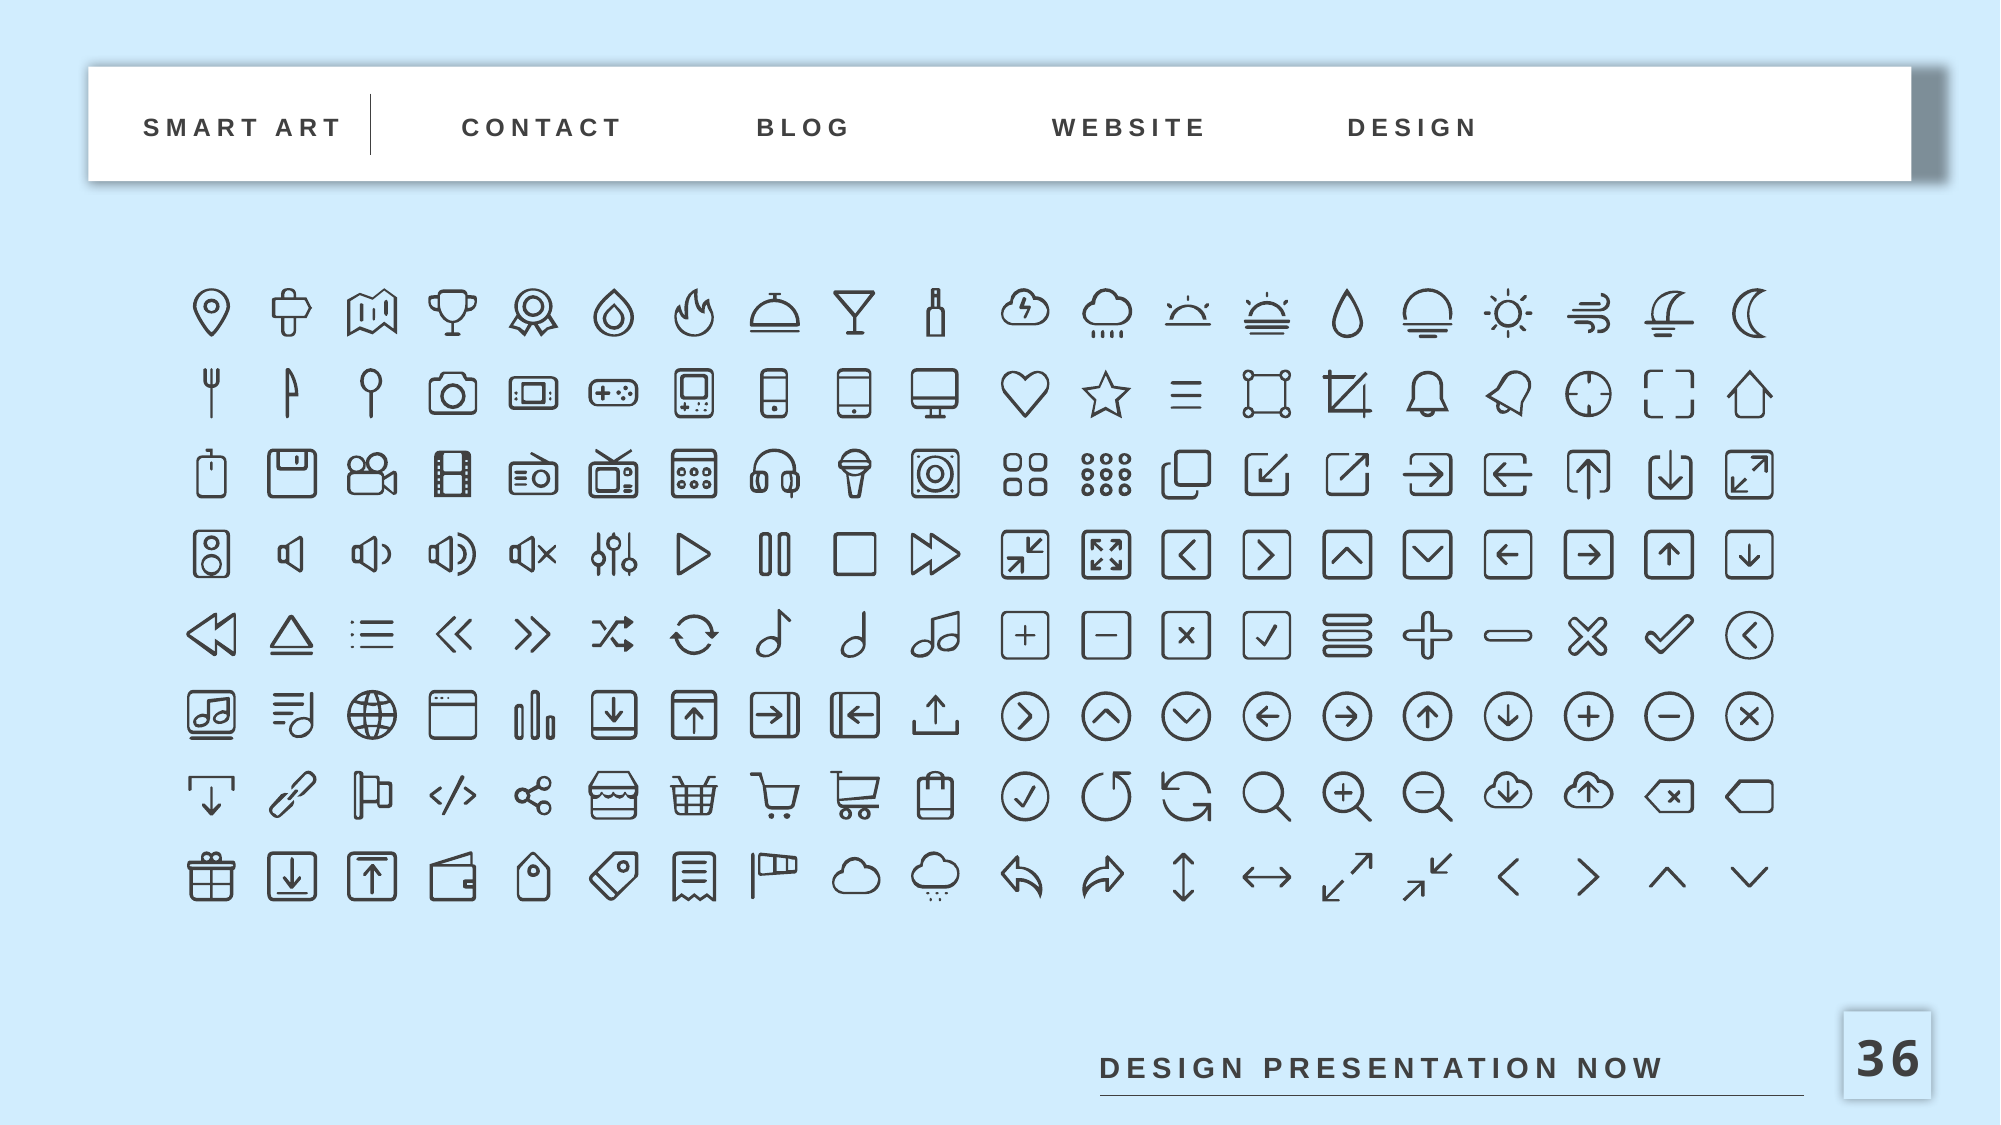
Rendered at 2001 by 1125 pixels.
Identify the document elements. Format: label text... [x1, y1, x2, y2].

text_box [777, 532, 791, 577]
text_box [838, 448, 872, 499]
text_box [1350, 852, 1373, 875]
text_box [1405, 370, 1449, 418]
text_box [188, 775, 235, 791]
text_box [1402, 880, 1425, 902]
text_box [783, 813, 791, 819]
text_box [1099, 483, 1113, 497]
text_box [1519, 325, 1527, 332]
text_box [670, 448, 718, 499]
text_box [1506, 329, 1510, 339]
text_box [271, 288, 313, 337]
text_box [277, 535, 304, 573]
text_box [916, 770, 954, 820]
text_box [1028, 477, 1048, 497]
text_box [1161, 771, 1212, 794]
text_box [910, 610, 960, 658]
text_box [508, 376, 559, 410]
text_box [1725, 691, 1774, 742]
text_box [351, 535, 378, 573]
text_box [1489, 295, 1497, 302]
text_box [285, 368, 299, 419]
text_box [359, 633, 394, 637]
text_box [1242, 691, 1292, 742]
text_box [1322, 879, 1345, 902]
text_box [829, 770, 880, 820]
text_box [347, 689, 398, 740]
text_box [1483, 771, 1533, 809]
text_box [1483, 529, 1533, 580]
text_box [1000, 691, 1050, 742]
text_box [1644, 529, 1695, 580]
text_box [1110, 329, 1114, 339]
text_box [1485, 370, 1532, 417]
text_box [832, 856, 881, 895]
text_box [1644, 691, 1695, 742]
text_box [1000, 771, 1050, 822]
text_box [1648, 866, 1686, 888]
text_box [1644, 369, 1663, 389]
text_box [1242, 529, 1292, 580]
text_box [347, 452, 398, 496]
text_box [428, 289, 477, 336]
text_box [1242, 610, 1292, 660]
text_box [926, 288, 945, 337]
text_box [457, 532, 476, 577]
text_box [381, 543, 392, 565]
text_box [910, 532, 961, 576]
text_box [672, 851, 717, 902]
text_box [1576, 458, 1601, 500]
text_box [1644, 399, 1663, 419]
text_box [270, 651, 314, 656]
text_box [1653, 333, 1673, 338]
text_box [1003, 453, 1022, 472]
text_box [187, 851, 236, 902]
text_box [912, 719, 959, 735]
text_box [189, 736, 234, 740]
text_box [516, 851, 551, 902]
text_box [1568, 616, 1608, 656]
text_box [1173, 852, 1194, 902]
text_box [1402, 610, 1453, 660]
text_box [1418, 334, 1438, 339]
text_box [911, 851, 960, 889]
text_box [1322, 691, 1373, 742]
text_box [1563, 771, 1614, 809]
text_box [1243, 319, 1291, 324]
text_box [1491, 299, 1523, 330]
text_box [196, 448, 227, 499]
text_box [758, 852, 798, 876]
text_box [1725, 610, 1774, 660]
text_box [1081, 529, 1132, 580]
text_box [749, 691, 800, 739]
text_box [1169, 304, 1207, 320]
text_box [1099, 453, 1113, 465]
text_box [1644, 779, 1695, 814]
text_box [530, 615, 551, 653]
text_box [1726, 369, 1774, 419]
text_box [514, 618, 532, 651]
text_box [759, 532, 772, 577]
text_box [1658, 449, 1684, 491]
text_box [833, 532, 877, 577]
text_box [187, 689, 236, 735]
text_box [1725, 779, 1774, 814]
text_box [1000, 370, 1050, 418]
text_box [192, 288, 231, 337]
text_box [514, 775, 552, 816]
text_box [463, 786, 477, 805]
text_box [1170, 381, 1202, 385]
text_box [588, 851, 639, 901]
text_box [591, 689, 638, 740]
text_box [1081, 610, 1132, 660]
text_box [926, 694, 946, 725]
text_box [1493, 462, 1533, 487]
text_box [353, 770, 393, 820]
text_box [1567, 314, 1611, 334]
text_box [1091, 329, 1096, 339]
text_box [1242, 369, 1292, 419]
text_box [593, 288, 635, 337]
text_box [428, 535, 453, 573]
text_box DESIGN PRESENTATION NOW [1084, 1042, 1805, 1093]
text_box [88, 66, 1912, 182]
text_box [910, 368, 959, 419]
text_box [429, 851, 477, 902]
text_box [1322, 629, 1373, 642]
text_box [1161, 610, 1212, 660]
text_box [359, 620, 394, 624]
text_box [1732, 288, 1767, 339]
text_box [588, 378, 639, 407]
text_box [911, 448, 960, 499]
text_box [1402, 288, 1453, 320]
text_box [588, 770, 639, 820]
text_box [674, 288, 714, 337]
text_box [1483, 629, 1533, 642]
text_box [1081, 468, 1095, 482]
text_box [1725, 449, 1774, 500]
text_box [1322, 771, 1373, 822]
text_box [676, 614, 719, 639]
text_box [1000, 855, 1043, 899]
text_box [606, 532, 622, 577]
text_box [669, 631, 712, 656]
text_box [840, 610, 866, 658]
text_box [268, 770, 317, 819]
text_box [508, 452, 559, 496]
text_box [288, 691, 314, 739]
text_box [1325, 453, 1369, 497]
text_box [269, 614, 314, 649]
text_box [545, 715, 556, 740]
text_box [1000, 610, 1050, 660]
text_box [674, 368, 714, 419]
text_box [434, 450, 472, 498]
text_box [1081, 483, 1095, 497]
text_box [1402, 771, 1453, 822]
text_box [749, 448, 800, 499]
text_box [1161, 462, 1199, 500]
text_box [1331, 288, 1364, 339]
text_box [588, 448, 639, 499]
text_box [1322, 613, 1373, 627]
text_box [1244, 453, 1289, 497]
text_box [1483, 453, 1527, 497]
text_box [751, 852, 755, 900]
text_box [359, 645, 394, 649]
text_box [760, 368, 788, 419]
text_box [1081, 691, 1132, 742]
text_box [1519, 295, 1527, 301]
text_box [1563, 691, 1614, 742]
text_box [202, 786, 221, 816]
text_box [1644, 290, 1695, 325]
text_box [755, 608, 792, 658]
text_box [1003, 477, 1022, 497]
text_box [621, 532, 638, 577]
text_box [1119, 329, 1123, 339]
text_box [1409, 453, 1453, 497]
text_box [1497, 858, 1519, 896]
text_box [676, 532, 711, 576]
text_box [670, 689, 718, 740]
text_box [749, 292, 800, 327]
text_box [441, 775, 465, 816]
text_box [1648, 455, 1693, 500]
text_box [591, 615, 634, 648]
text_box [192, 529, 231, 579]
text_box [1248, 300, 1286, 317]
text_box [1402, 462, 1444, 487]
text_box [272, 721, 286, 725]
text_box [1563, 529, 1614, 580]
text_box [1082, 855, 1124, 899]
text_box [1242, 866, 1292, 888]
text_box [360, 368, 383, 419]
text_box [1402, 529, 1453, 580]
text_box [1118, 453, 1132, 465]
text_box [530, 689, 540, 740]
text_box [1244, 325, 1290, 329]
text_box [1082, 288, 1133, 326]
text_box [1099, 468, 1113, 482]
text_box [829, 691, 880, 739]
text_box [833, 290, 876, 335]
text_box [1118, 468, 1132, 482]
text_box [267, 448, 318, 499]
text_box [1322, 369, 1373, 419]
text_box [428, 689, 478, 740]
text_box [1565, 370, 1612, 418]
text_box [1000, 529, 1050, 580]
text_box [1402, 691, 1453, 742]
text_box [435, 615, 457, 653]
text_box [347, 851, 398, 902]
text_box [1242, 771, 1292, 822]
text_box [1322, 644, 1373, 658]
text_box [610, 636, 634, 652]
text_box [428, 371, 478, 415]
text_box [669, 775, 719, 816]
text_box [1174, 449, 1212, 487]
text_box [1567, 449, 1611, 493]
text_box [429, 786, 443, 805]
text_box [1725, 529, 1774, 580]
text_box [1162, 799, 1212, 822]
text_box [749, 772, 800, 810]
text_box [514, 703, 524, 740]
text_box [1000, 288, 1050, 326]
text_box [1675, 399, 1695, 419]
text_box [591, 532, 607, 577]
text_box [267, 851, 318, 902]
text_box [272, 711, 294, 716]
text_box [1081, 369, 1132, 419]
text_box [1832, 1011, 1944, 1099]
text_box [272, 693, 305, 697]
text_box [203, 368, 220, 419]
text_box [1081, 453, 1095, 465]
text_box [1170, 393, 1202, 398]
text_box [1577, 858, 1600, 896]
text_box [1100, 329, 1105, 339]
text_box [509, 535, 535, 573]
text_box [1571, 292, 1611, 312]
text_box [1644, 614, 1695, 655]
text_box [454, 618, 472, 651]
text_box [1430, 852, 1453, 874]
text_box [1675, 369, 1695, 389]
text_box [1407, 328, 1448, 333]
text_box [347, 288, 398, 337]
text_box [272, 702, 305, 706]
text_box [1028, 453, 1048, 472]
text_box [1322, 529, 1373, 580]
text_box [1161, 691, 1212, 742]
text_box [1730, 866, 1769, 888]
text_box [1161, 529, 1212, 580]
text_box [186, 612, 236, 657]
text_box [1118, 483, 1132, 497]
text_box [1081, 771, 1132, 822]
text_box [836, 368, 872, 419]
text_box [537, 544, 556, 564]
text_box [1483, 691, 1533, 742]
text_box [508, 288, 559, 337]
text_box [768, 813, 775, 819]
